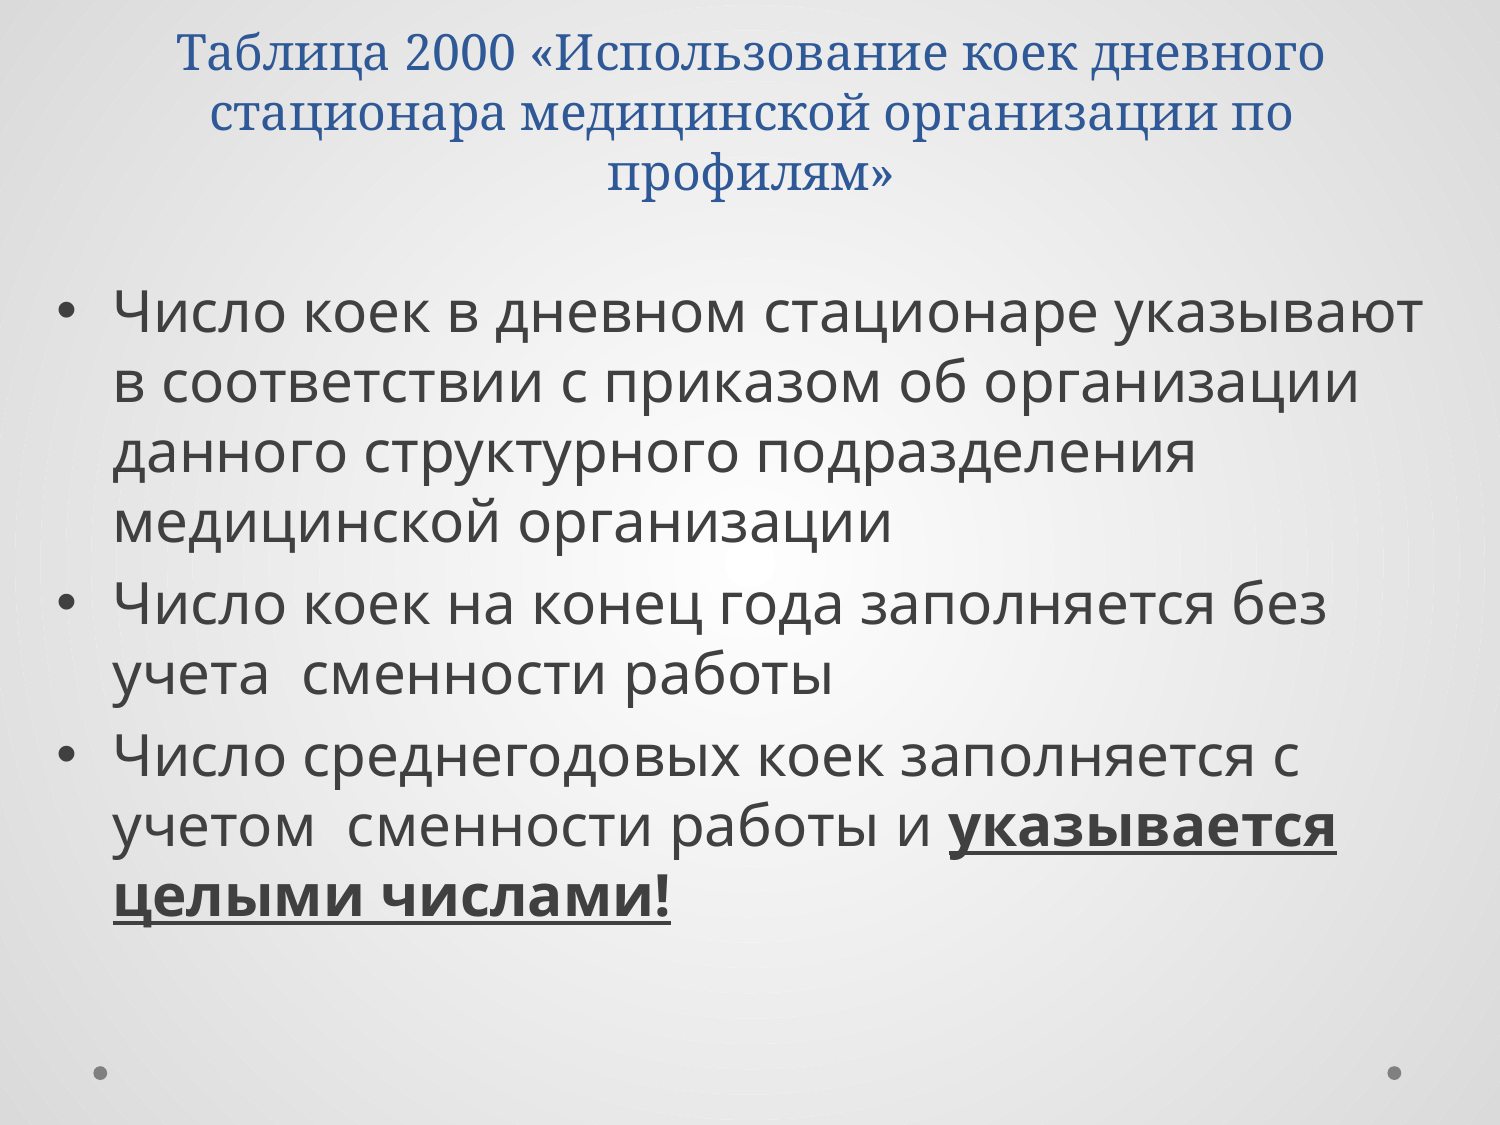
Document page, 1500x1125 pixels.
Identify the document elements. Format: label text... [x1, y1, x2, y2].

list Число коек в дневном стационаре указывают в соответствии с приказом об организации данного структурного подразделения медицинской организации Число коек на конец года заполняется без учета сменности работы Число среднегодовых коек заполняется с учетом сменности работы и указывается целыми числами! [41, 267, 1471, 1012]
title Таблица 2000 «Использование коек дневного стационара медицинской организации по профилям» [76, 42, 1427, 209]
